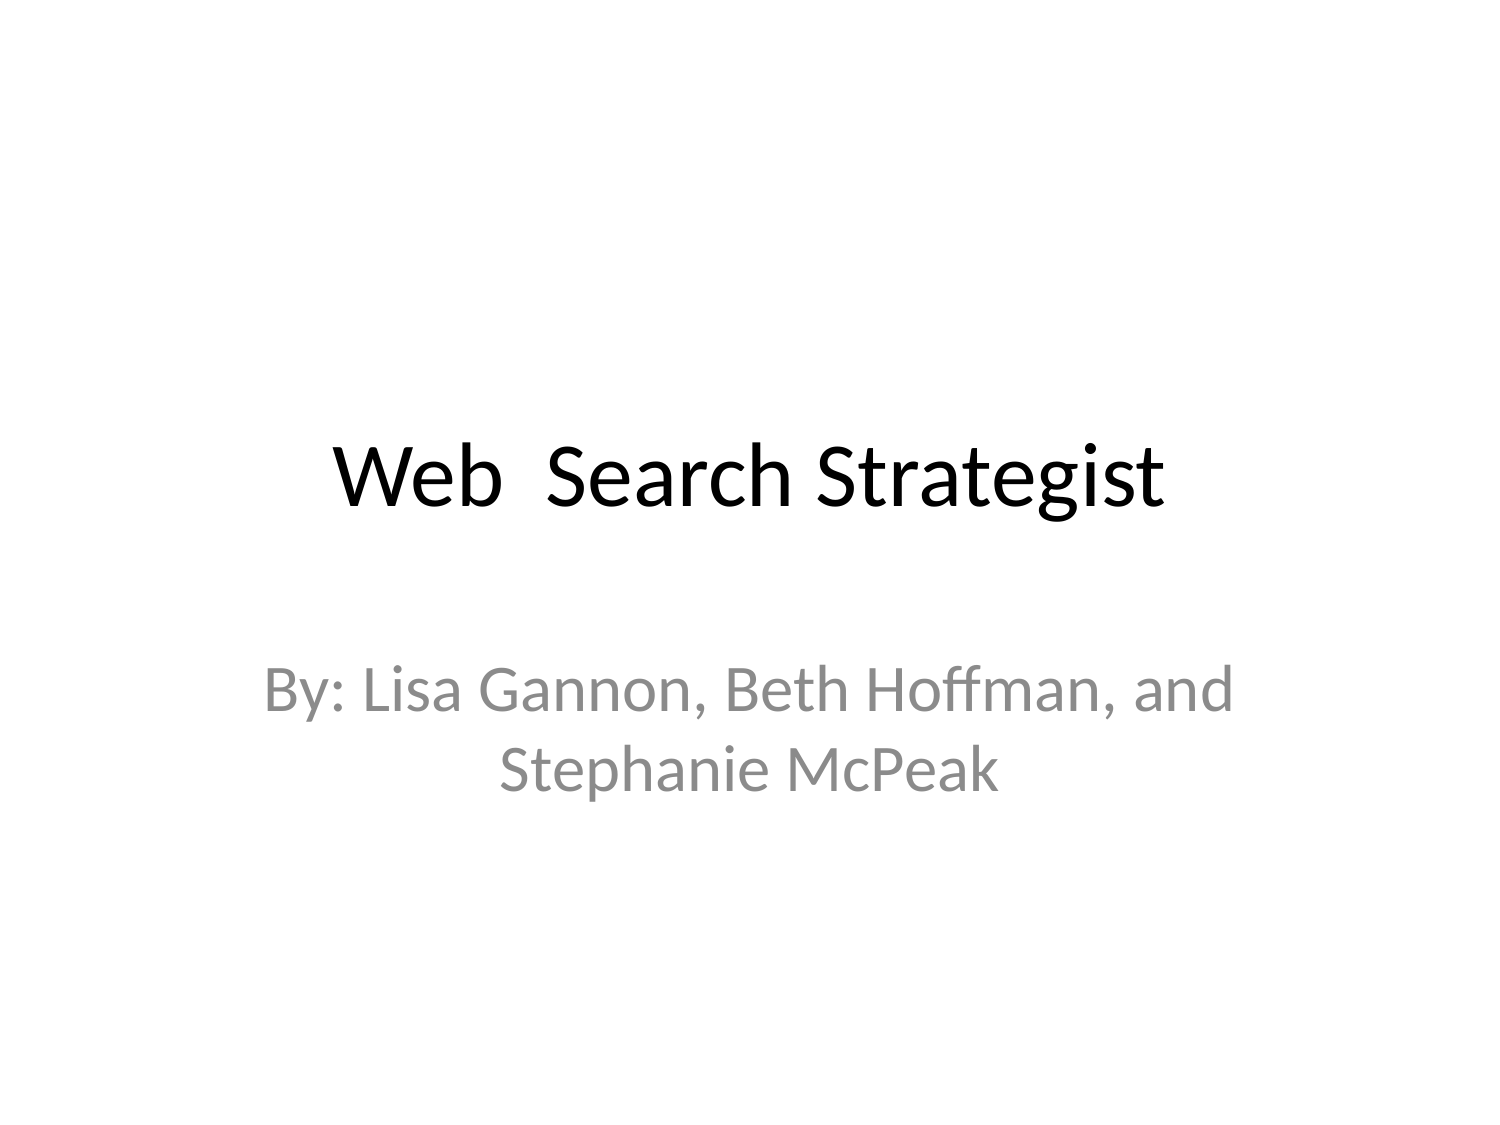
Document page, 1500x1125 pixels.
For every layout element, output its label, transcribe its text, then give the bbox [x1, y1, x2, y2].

title Web Search Strategist [112, 349, 1388, 591]
subtitle By: Lisa Gannon, Beth Hoffman, and Stephanie McPeak [225, 637, 1275, 925]
